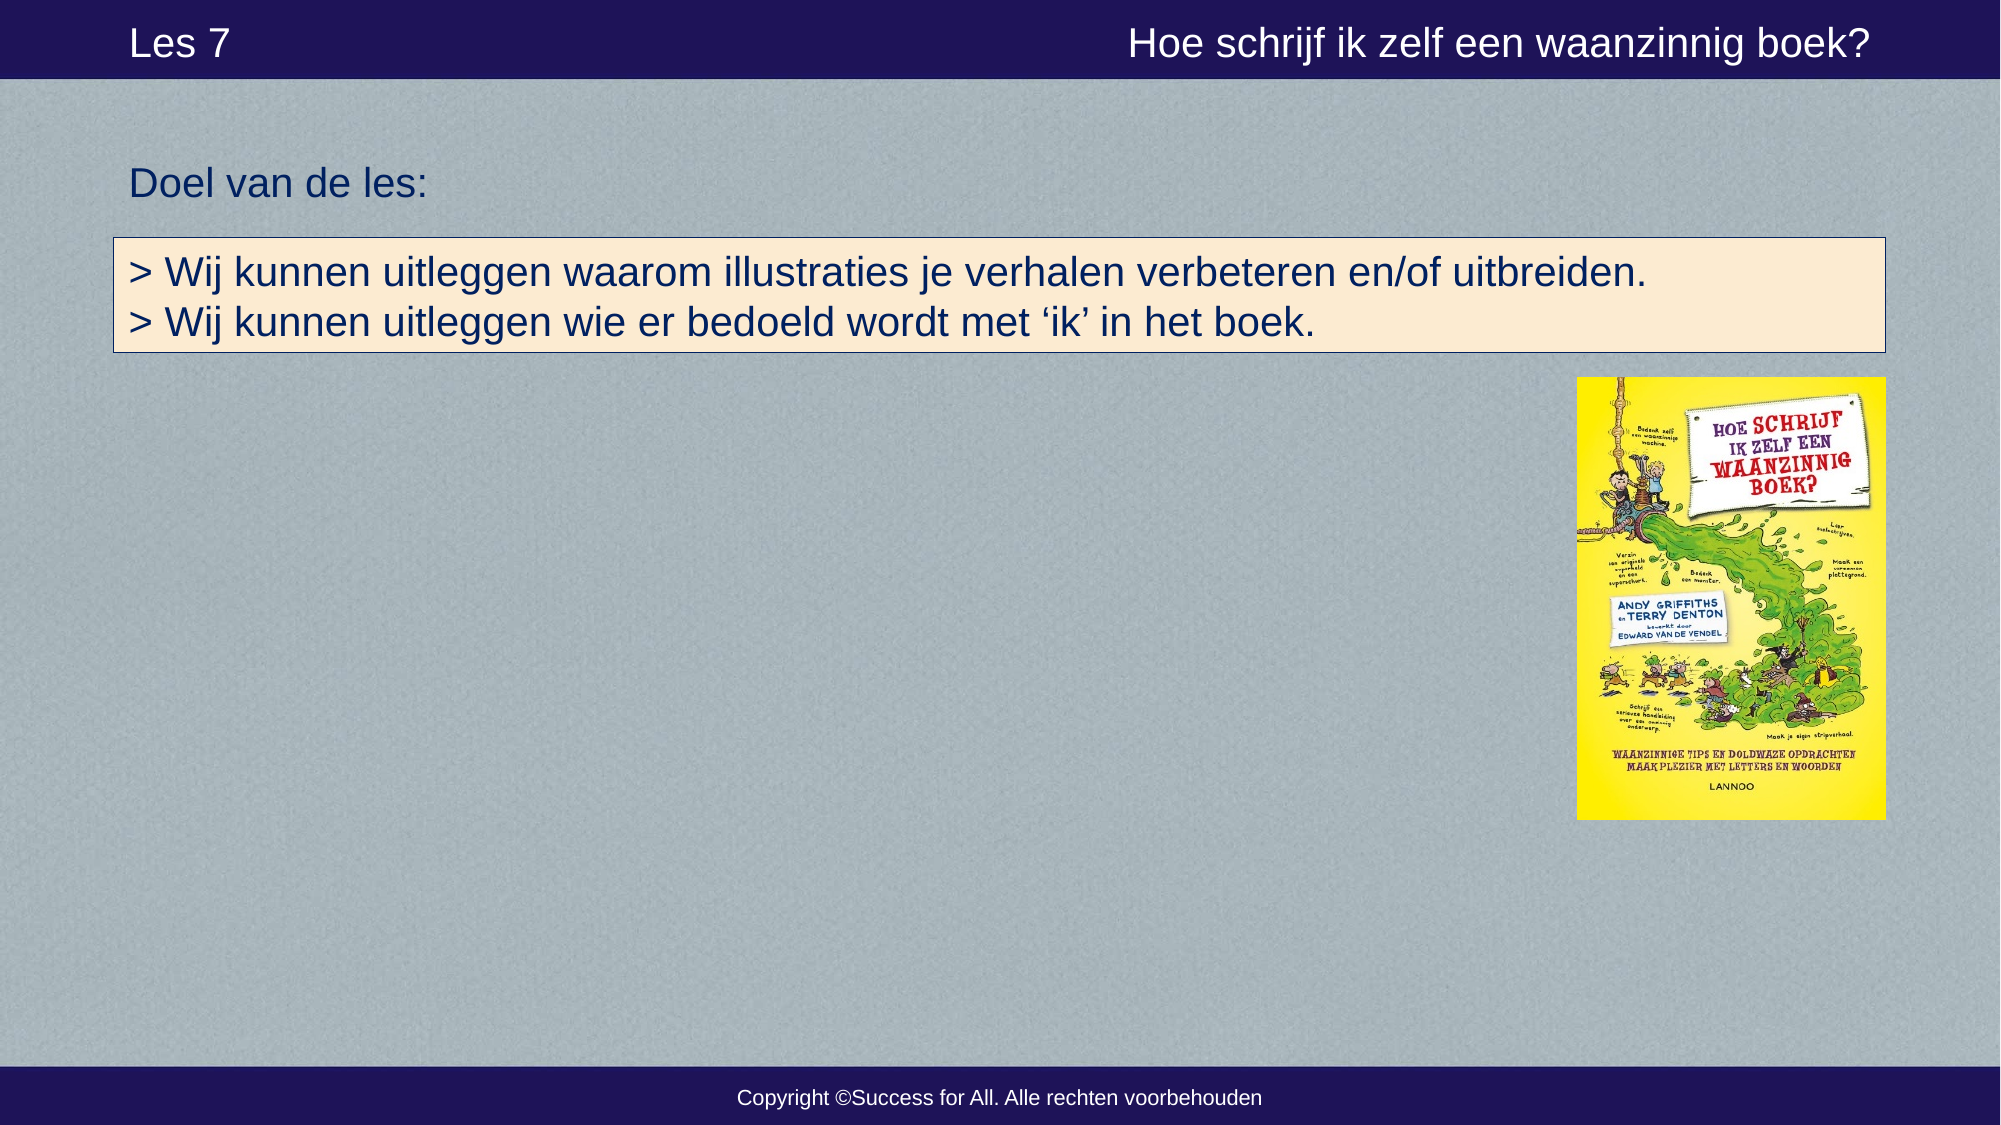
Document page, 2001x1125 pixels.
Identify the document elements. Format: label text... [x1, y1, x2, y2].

text_box Les 7 [114, 8, 354, 73]
text_box Doel van de les: [113, 148, 1635, 214]
text_box > Wij kunnen uitleggen waarom illustraties je verhalen verbeteren en/of uitbreiden. > Wij kunnen uitleggen wie er bedoeld wordt met ‘ik’ in het boek. [113, 237, 1886, 353]
text_box Copyright ©Success for All. Alle rechten voorbehouden [0, 1076, 2000, 1125]
picture [0, 0, 2001, 1125]
text_box Hoe schrijf ik zelf een waanzinnig boek? [999, 8, 1886, 73]
